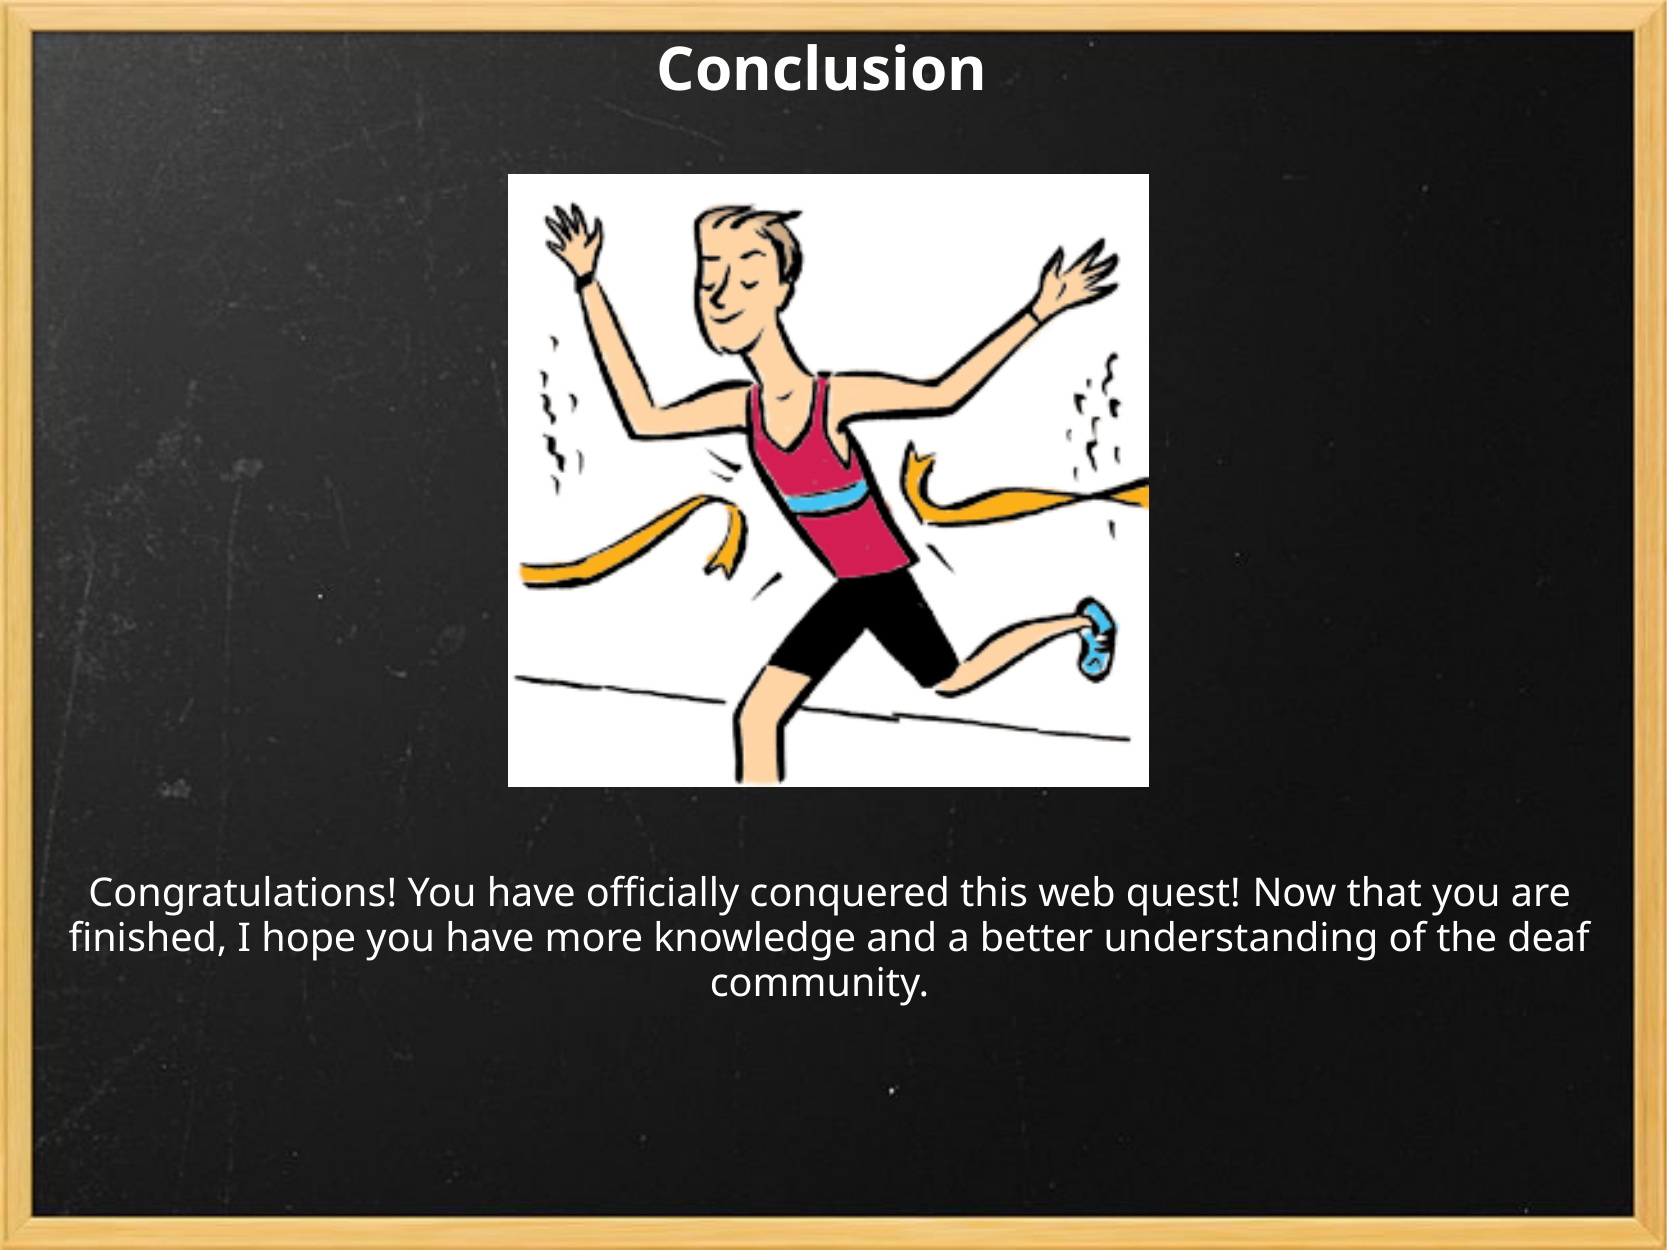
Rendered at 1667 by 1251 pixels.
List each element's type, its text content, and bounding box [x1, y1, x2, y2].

picture [0, 0, 1667, 1250]
text_box Conclusion Congratulations! You have officially conquered this web quest! Now that you are finished, I hope you have more knowledge and a better understanding of the deaf community. [24, 35, 1636, 1098]
